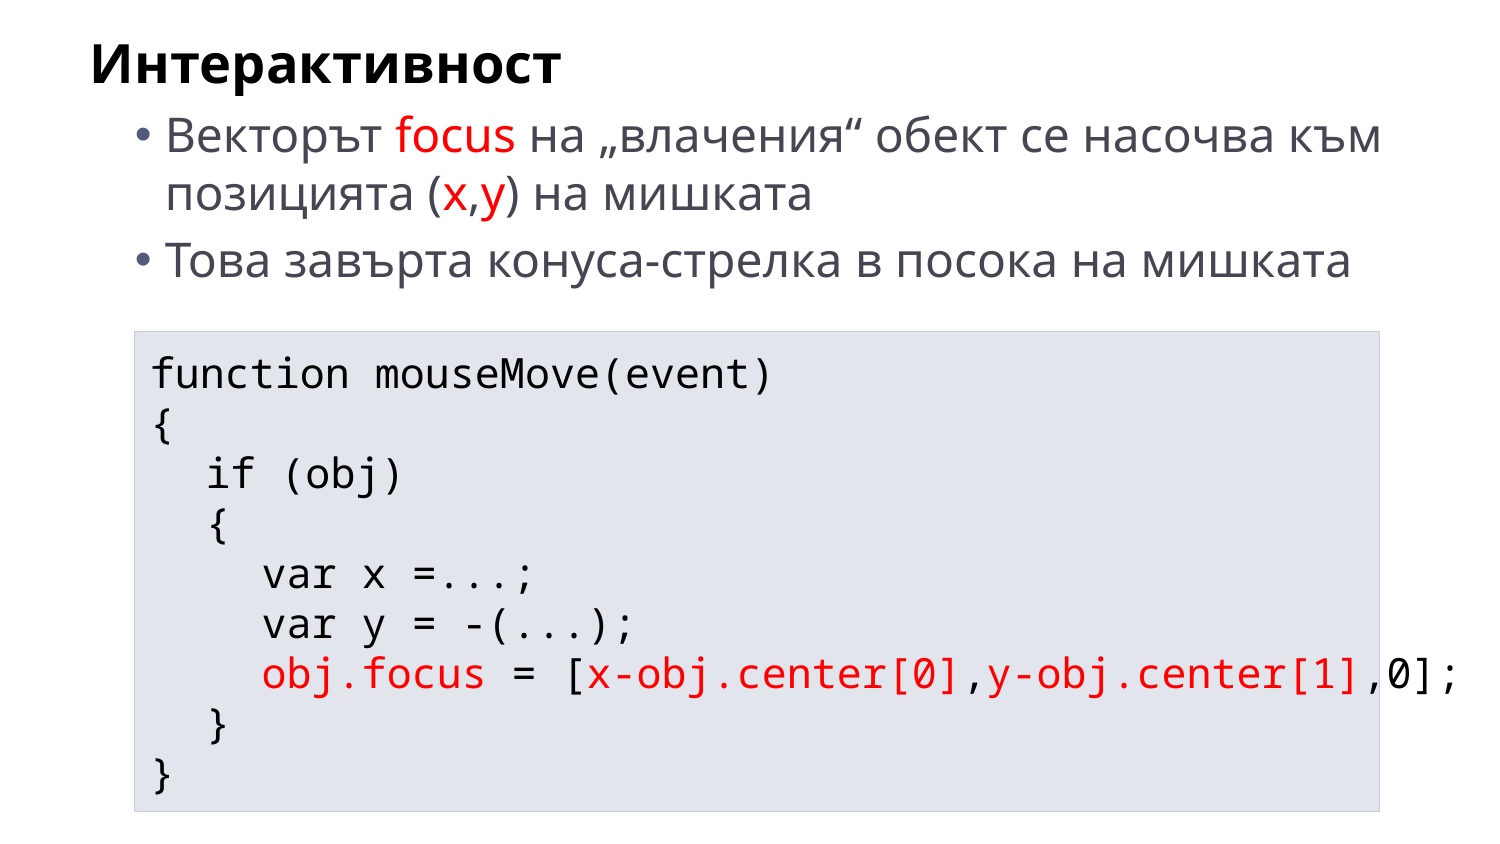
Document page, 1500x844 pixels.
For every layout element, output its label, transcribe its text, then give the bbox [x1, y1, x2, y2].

list Интерактивност Векторът focus на „влачения“ обект се насочва към позицията (x,y) на мишката Това завърта конуса-стрелка в посока на мишката [75, 21, 1475, 835]
text_box function mouseMove(event) { if (obj) { var x =...; var y = -(...); obj.focus = [x-obj.center[0],y-obj.center[1],0]; } } [134, 331, 1380, 812]
